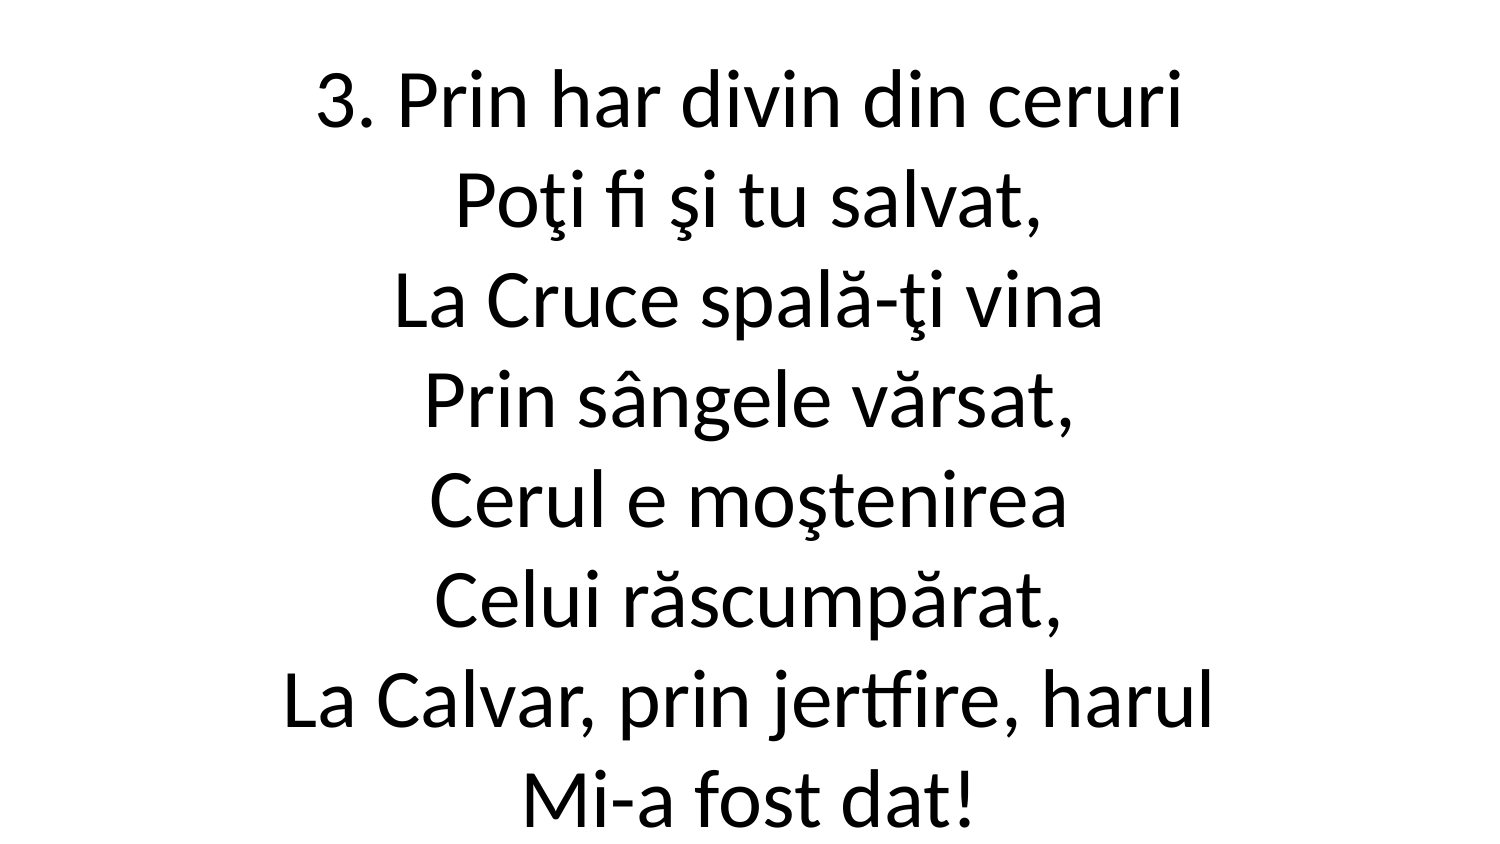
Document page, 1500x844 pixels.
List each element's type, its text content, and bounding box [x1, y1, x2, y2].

text_box 3. Prin har divin din ceruri Poţi fi şi tu salvat, La Cruce spală-ţi vina Prin sângele vărsat, Cerul e moştenirea Celui răscumpărat, La Calvar, prin jertfire, harul Mi-a fost dat! [267, 0, 1232, 844]
